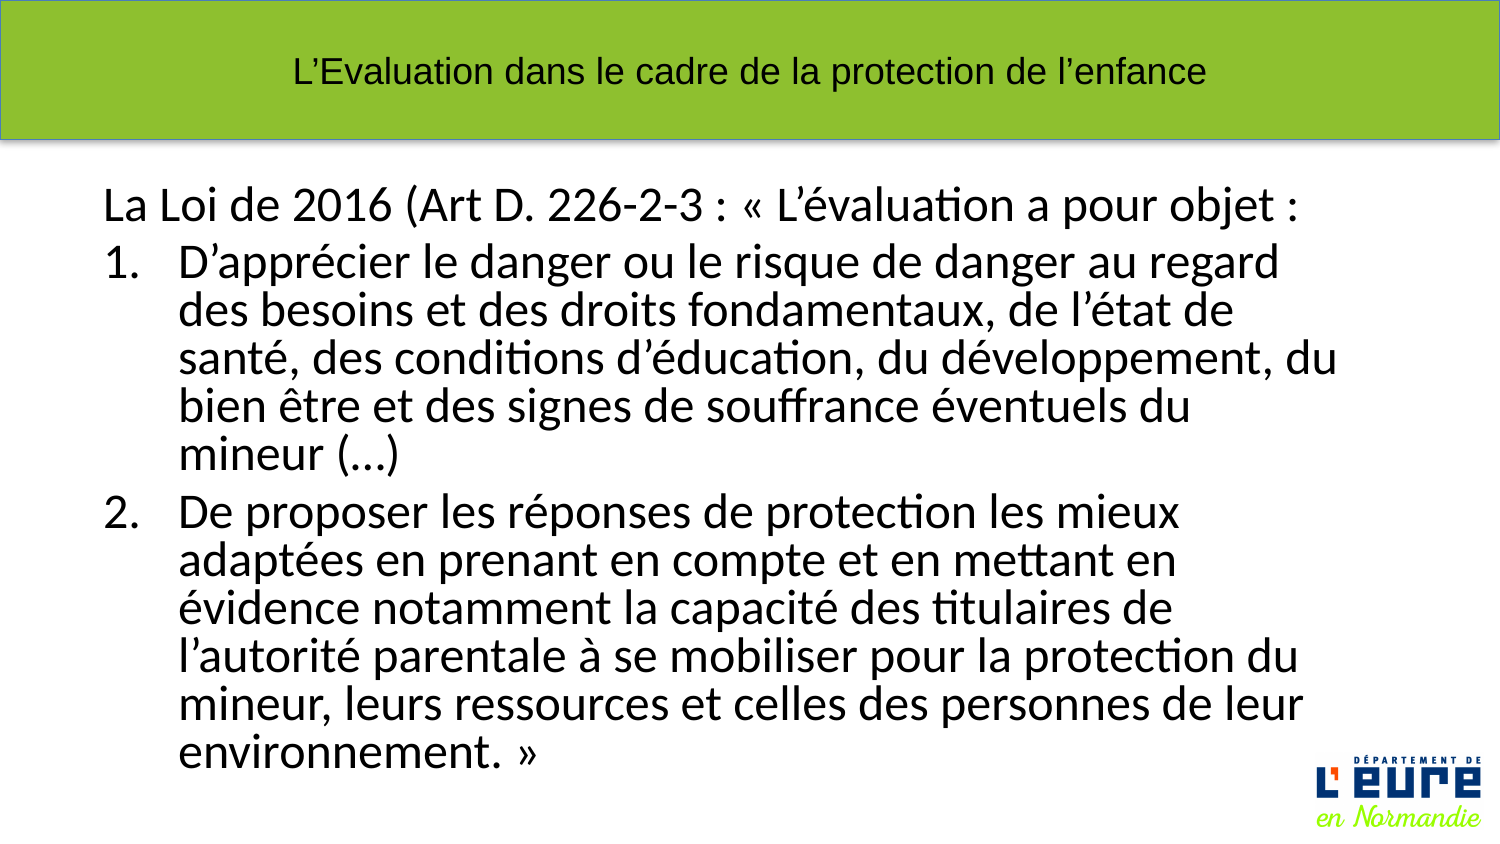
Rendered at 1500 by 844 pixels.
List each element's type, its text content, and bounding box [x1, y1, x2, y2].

text_box L’Evaluation dans le cadre de la protection de l’enfance [0, 0, 1500, 140]
text_box La Loi de 2016 (Art D. 226-2-3 : « L’évaluation a pour objet : D’apprécier le danger ou le risque de danger au regard des besoins et des droits fondamentaux, de l’état de santé, des conditions d’éducation, du développement, du bien être et des signes de souffrance éventuels du mineur (…) De proposer les réponses de protection les mieux adaptées en prenant en compte et en mettant en évidence notamment la capacité des titulaires de l’autorité parentale à se mobiliser pour la protection du mineur, leurs ressources et celles des personnes de leur environnement. » [88, 175, 1364, 792]
picture [1315, 752, 1484, 831]
